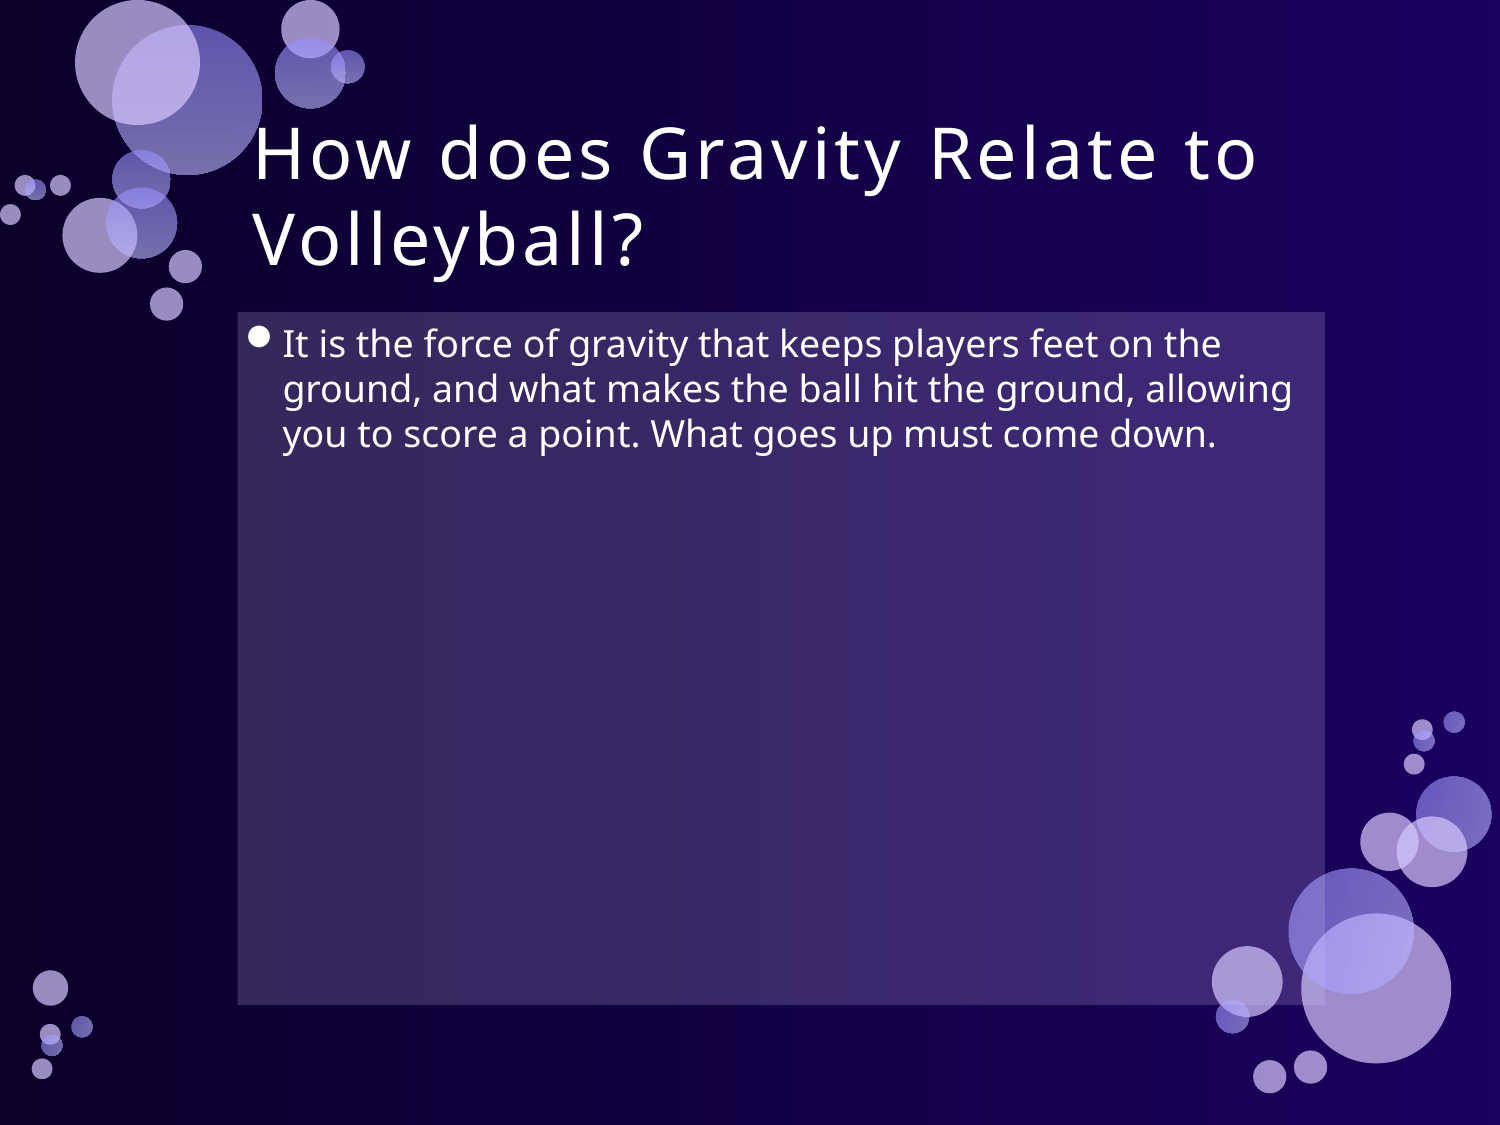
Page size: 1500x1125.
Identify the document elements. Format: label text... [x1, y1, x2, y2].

list It is the force of gravity that keeps players feet on the ground, and what makes the ball hit the ground, allowing you to score a point. What goes up must come down. [237, 311, 1325, 1005]
title How does Gravity Relate to Volleyball? [237, 99, 1325, 288]
